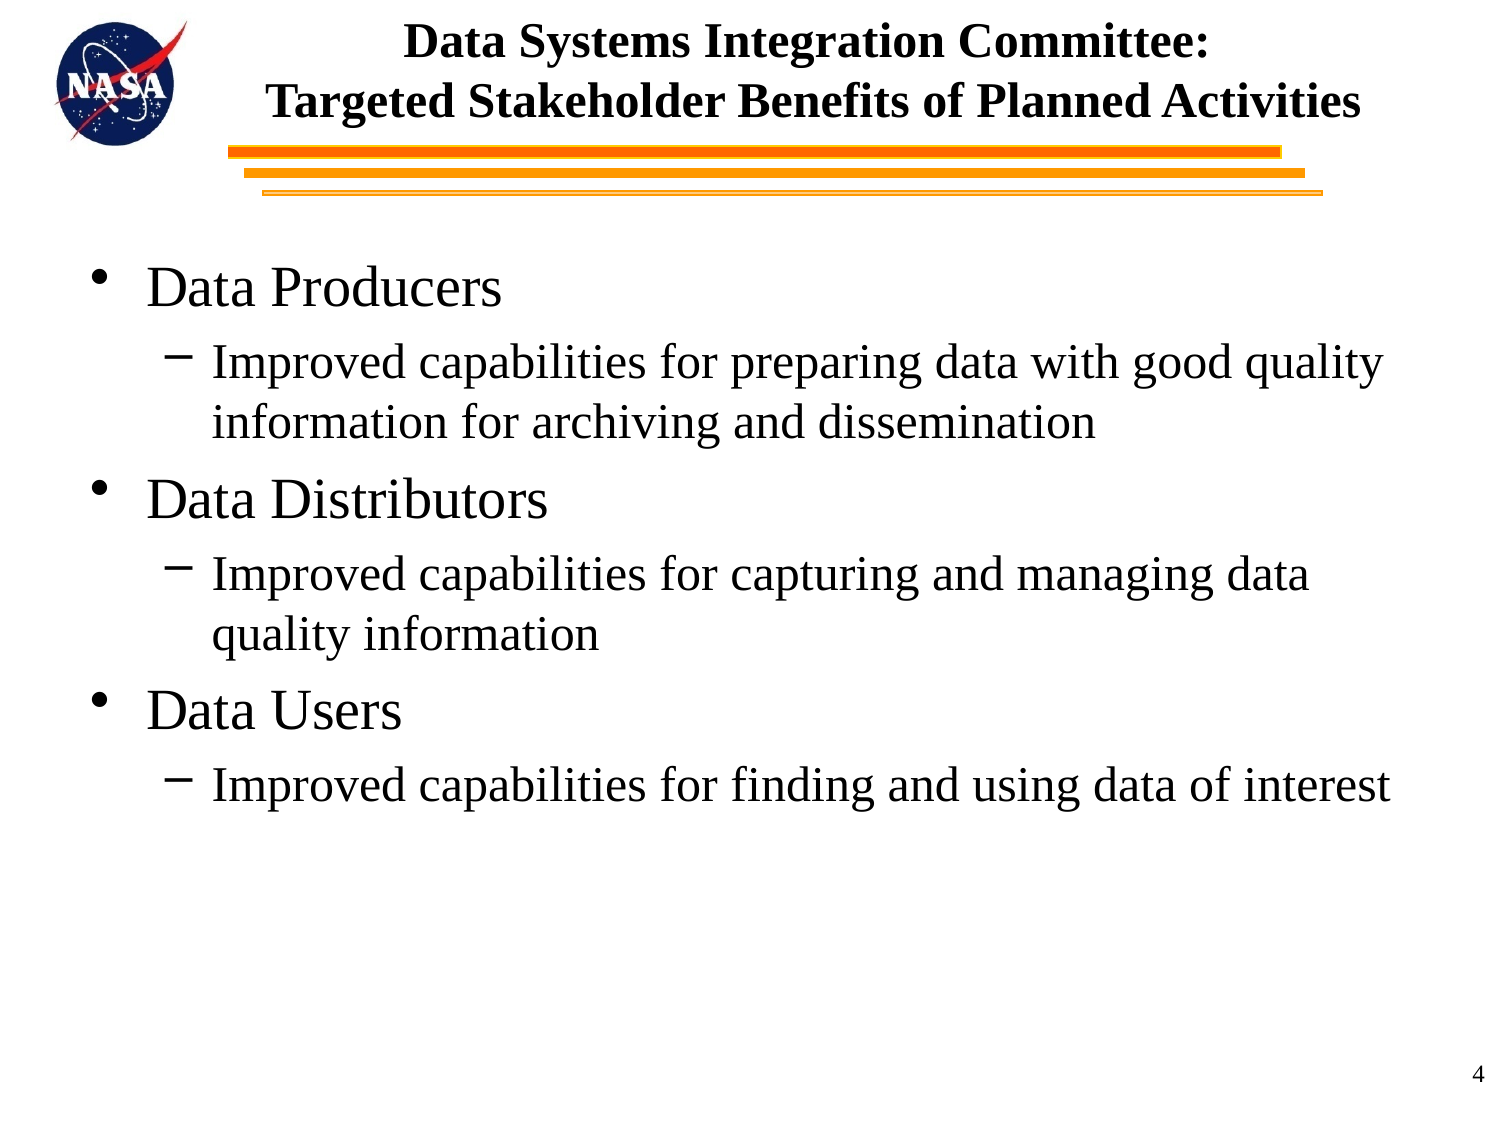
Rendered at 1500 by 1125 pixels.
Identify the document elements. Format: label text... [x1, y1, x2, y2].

slide_number 4 [1187, 1049, 1500, 1125]
text_box Data Systems Integration Committee: Targeted Stakeholder Benefits of Planned Activities [228, 0, 1400, 135]
picture [0, 0, 228, 160]
list Data Producers Improved capabilities for preparing data with good quality information for archiving and dissemination Data Distributors Improved capabilities for capturing and managing data quality information Data Users Improved capabilities for finding and using data of interest [75, 241, 1425, 905]
